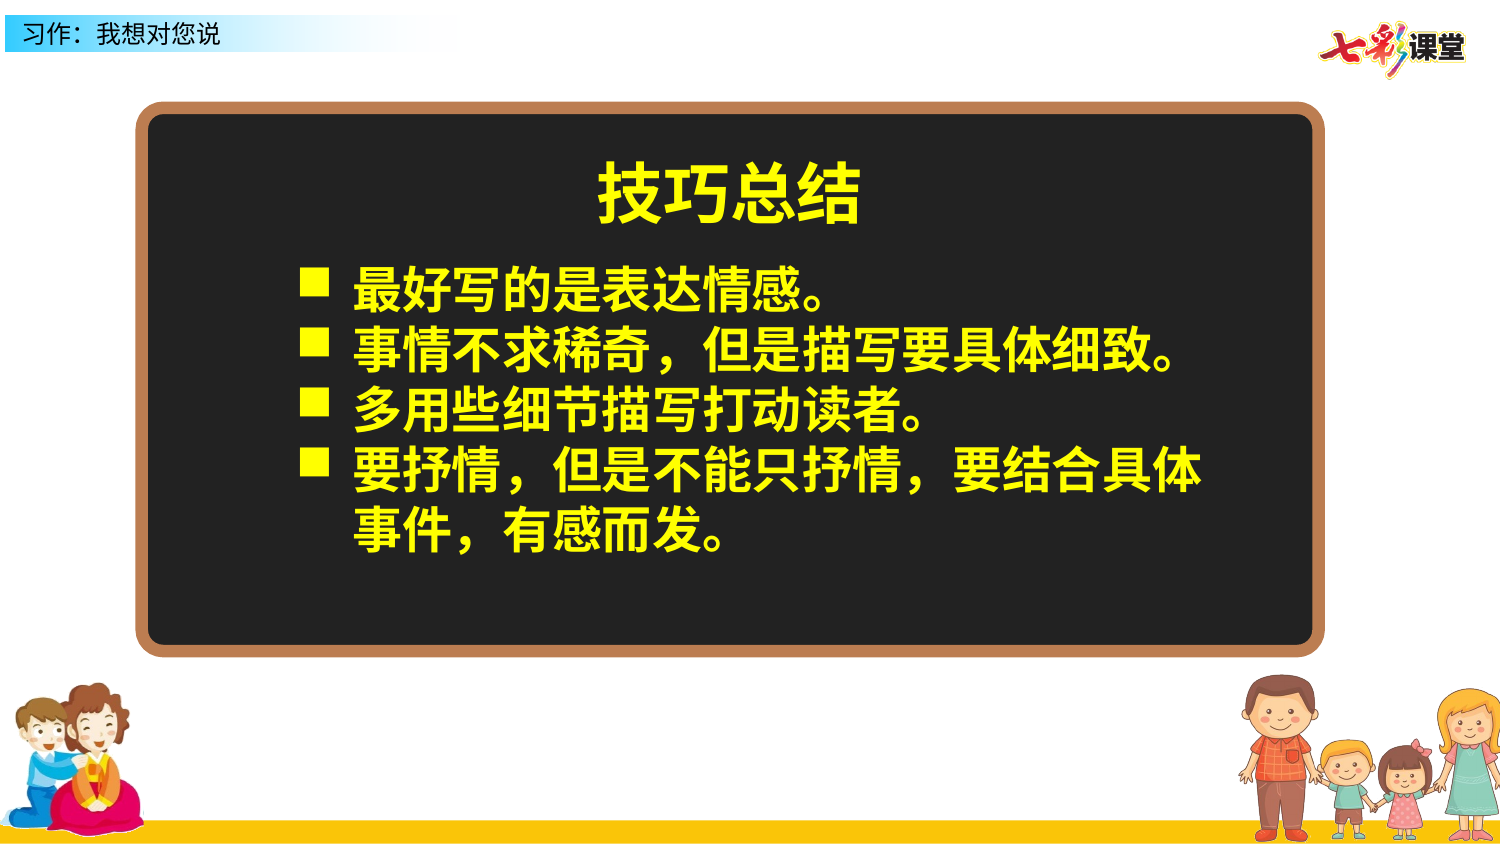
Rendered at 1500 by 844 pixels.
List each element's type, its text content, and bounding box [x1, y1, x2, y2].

text_box [139, 105, 1321, 654]
text_box 最好写的是表达情感。 事情不求稀奇，但是描写要具体细致。 多用些细节描写打动读者。 要抒情，但是不能只抒情，要结合具体事件，有感而发。 [281, 250, 1248, 566]
text_box 技巧总结 [377, 144, 1083, 240]
picture [1316, 20, 1468, 80]
picture [1226, 608, 1500, 844]
picture [0, 672, 144, 844]
